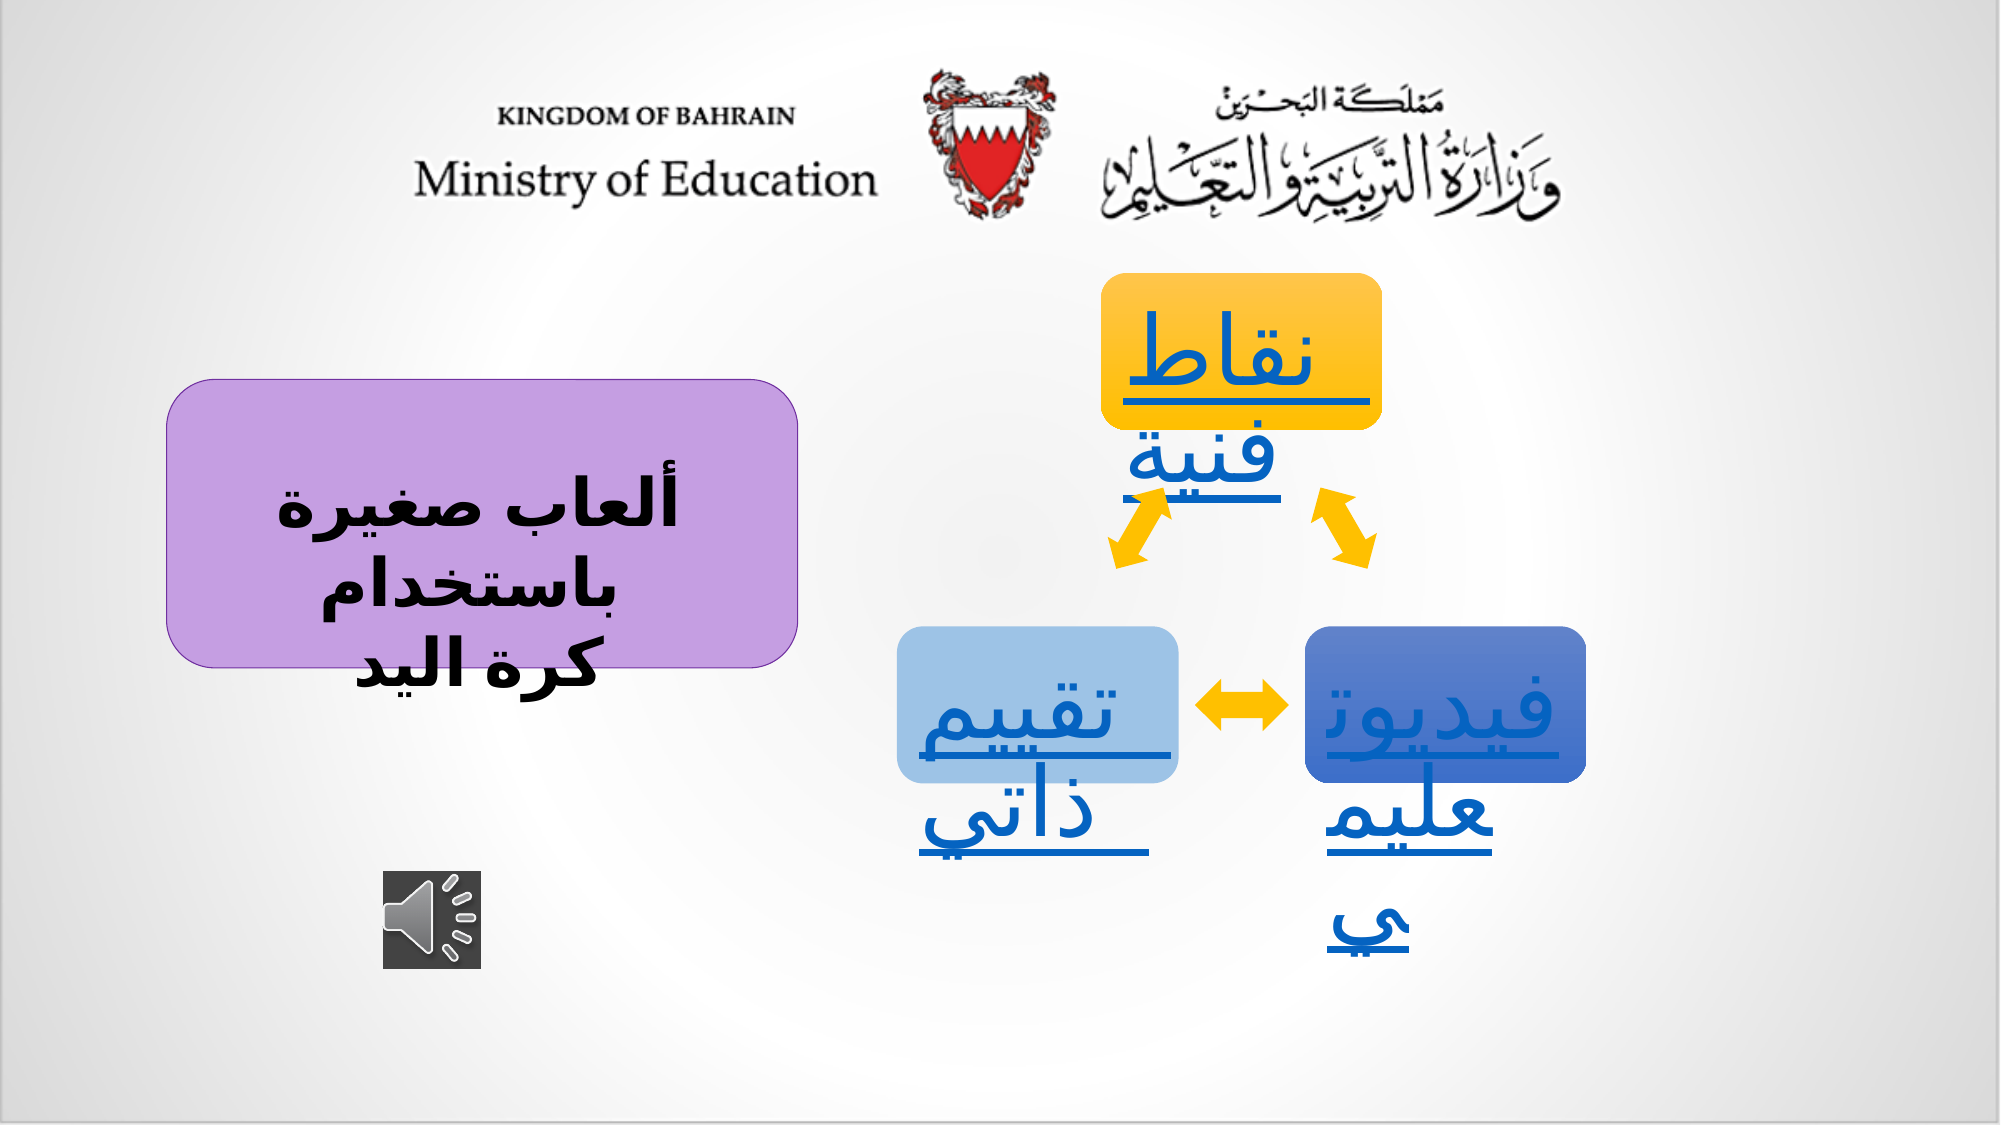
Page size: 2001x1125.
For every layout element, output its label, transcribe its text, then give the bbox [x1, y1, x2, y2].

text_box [678, 272, 1806, 902]
text_box [166, 378, 678, 452]
picture [0, 0, 2001, 1125]
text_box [382, 870, 483, 971]
text_box ألعاب صغيرة باستخدام كرة اليد [166, 452, 678, 708]
